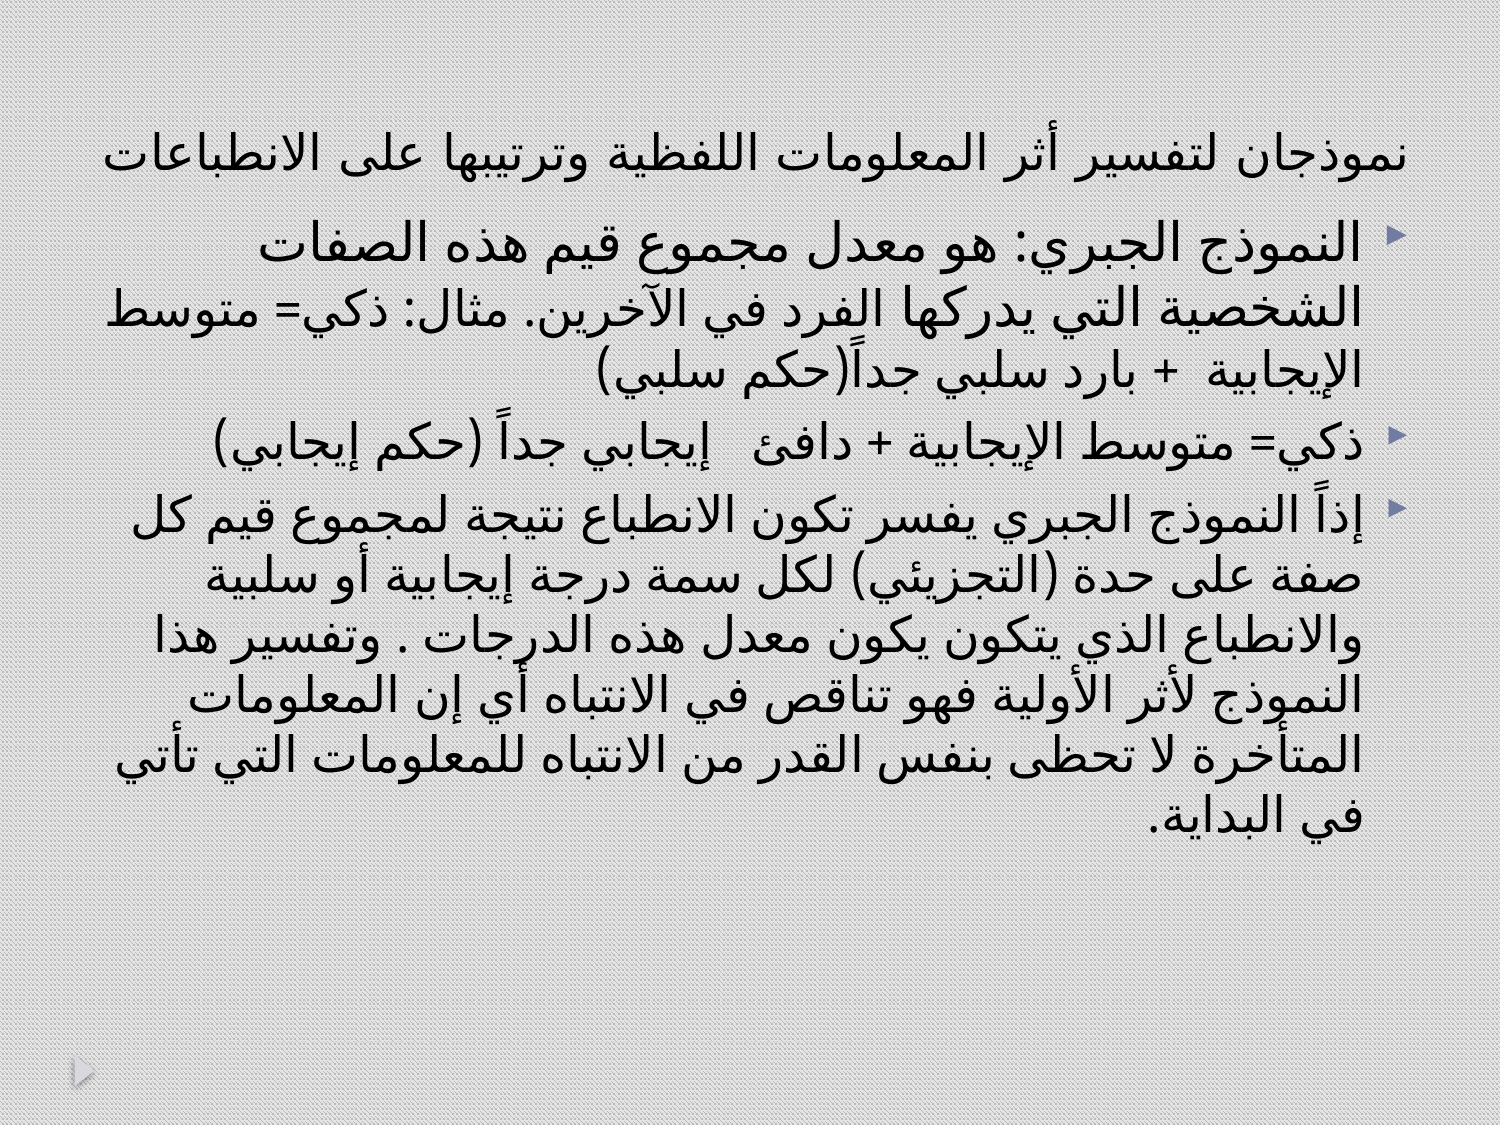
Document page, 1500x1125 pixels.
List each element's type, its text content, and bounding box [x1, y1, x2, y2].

title نموذجان لتفسير أثر المعلومات اللفظية وترتيبها على الانطباعات [75, 24, 1425, 188]
list النموذج الجبري: هو معدل مجموع قيم هذه الصفات الشخصية التي يدركها الفرد في الآخرين. مثال: ذكي= متوسط الإيجابية + بارد سلبي جداً(حكم سلبي) ذكي= متوسط الإيجابية + دافئ إيجابي جداً (حكم إيجابي) إذاً النموذج الجبري يفسر تكون الانطباع نتيجة لمجموع قيم كل صفة على حدة (التجزيئي) لكل سمة درجة إيجابية أو سلبية والانطباع الذي يتكون يكون معدل هذه الدرجات . وتفسير هذا النموذج لأثر الأولية فهو تناقص في الانتباه أي إن المعلومات المتأخرة لا تحظى بنفس القدر من الانتباه للمعلومات التي تأتي في البداية. [75, 200, 1425, 1010]
